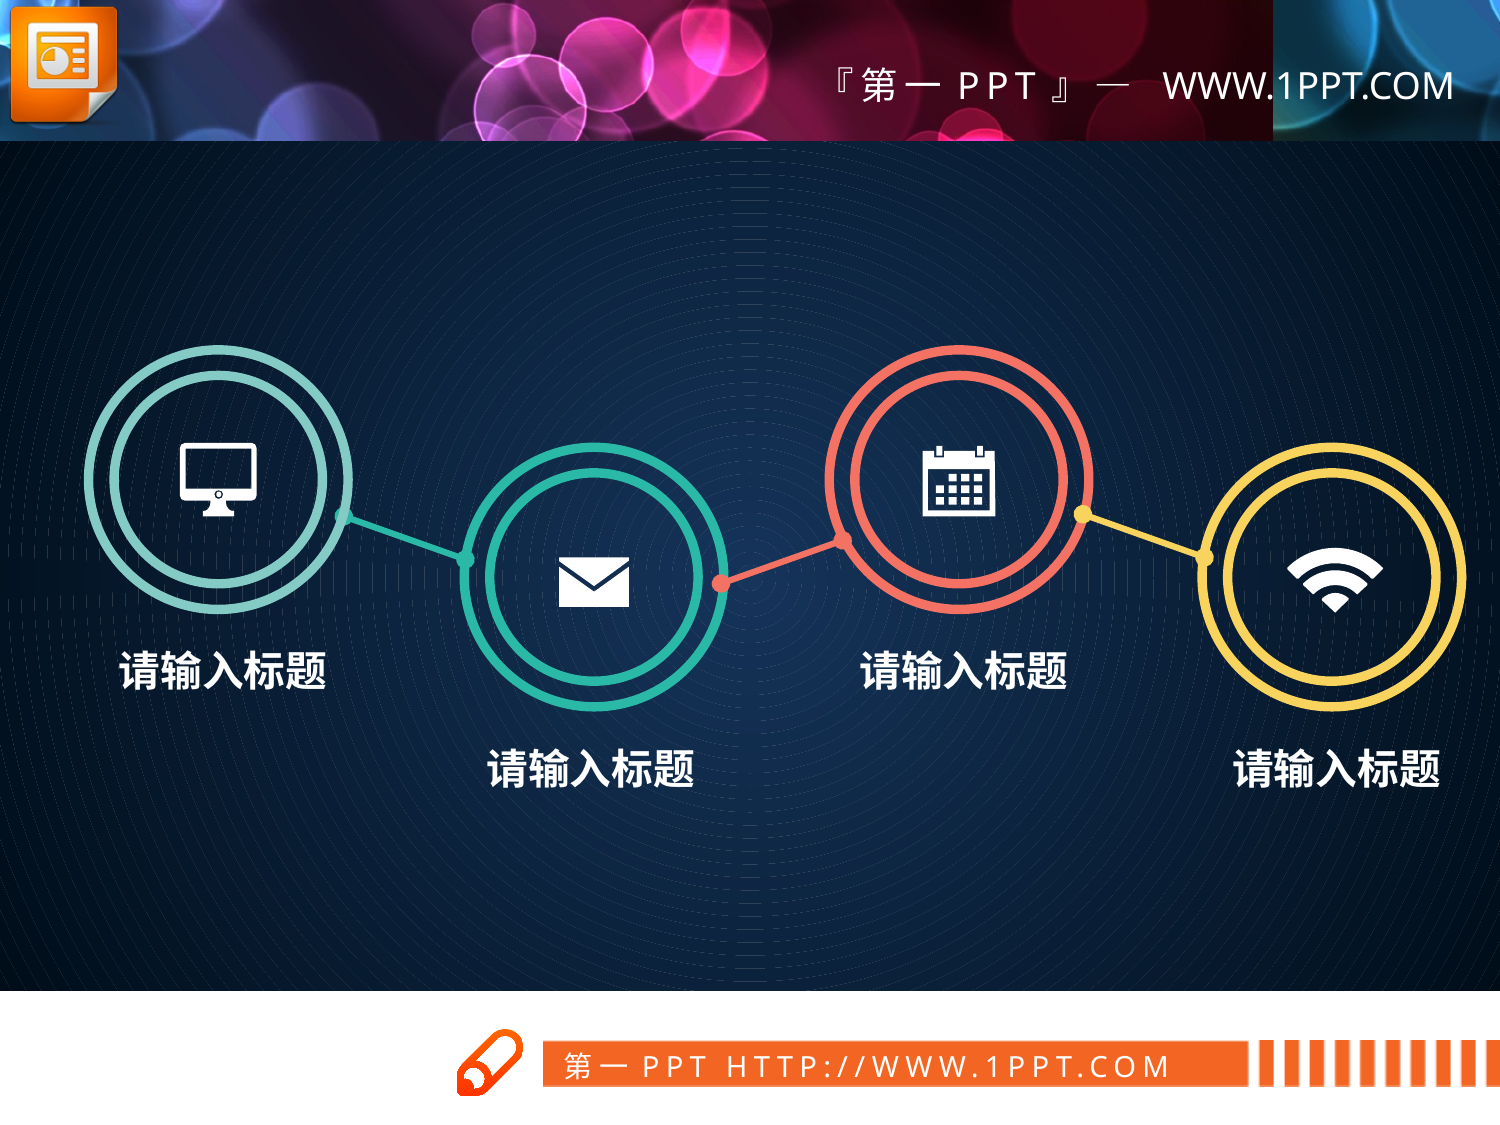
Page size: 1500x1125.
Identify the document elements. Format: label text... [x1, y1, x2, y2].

text_box 请输入标题 [844, 637, 1090, 703]
text_box 请输入标题 [471, 735, 717, 800]
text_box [1082, 514, 1205, 558]
text_box [464, 447, 723, 707]
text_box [720, 540, 843, 584]
text_box [88, 349, 349, 610]
text_box [829, 349, 1089, 610]
text_box [1202, 447, 1462, 707]
text_box 请输入标题 [1217, 735, 1463, 800]
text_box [558, 557, 629, 608]
picture [0, 0, 1500, 141]
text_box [1286, 540, 1384, 613]
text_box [922, 445, 996, 517]
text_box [343, 516, 466, 560]
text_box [179, 442, 257, 517]
text_box 请输入标题 [103, 637, 349, 703]
picture [543, 1040, 1500, 1087]
